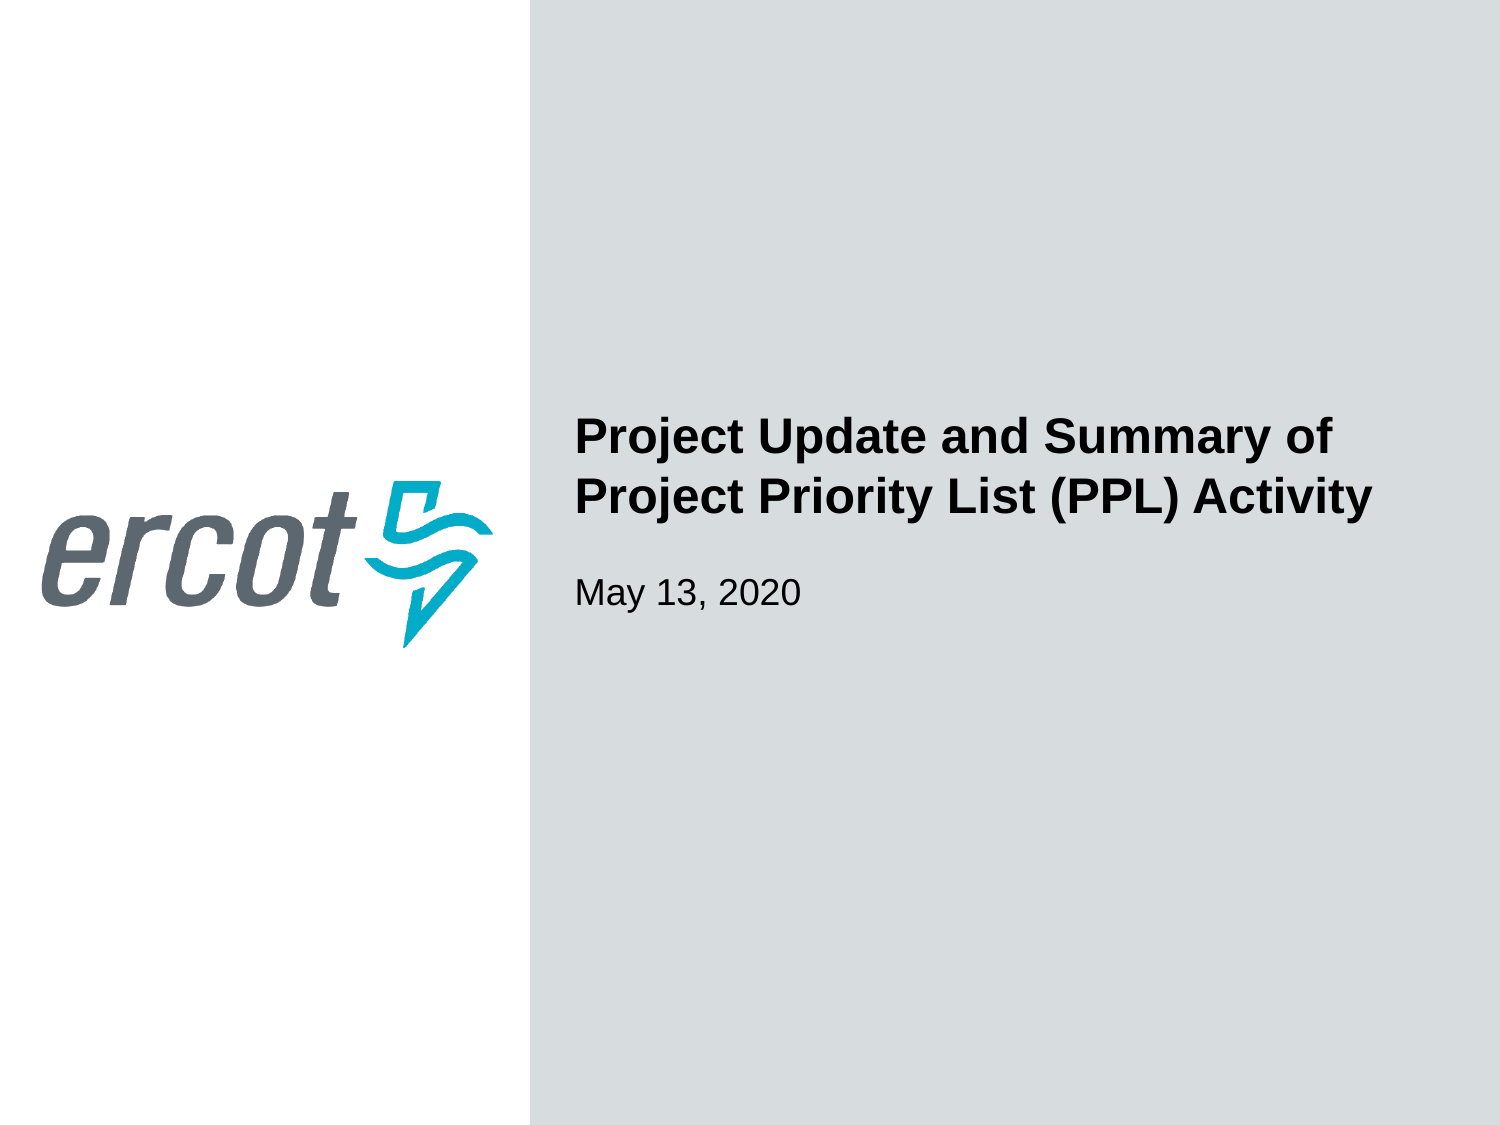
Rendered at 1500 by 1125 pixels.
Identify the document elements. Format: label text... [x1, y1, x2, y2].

text_box Project Update and Summary of Project Priority List (PPL) Activity May 13, 2020 [559, 395, 1486, 621]
picture [32, 471, 501, 654]
